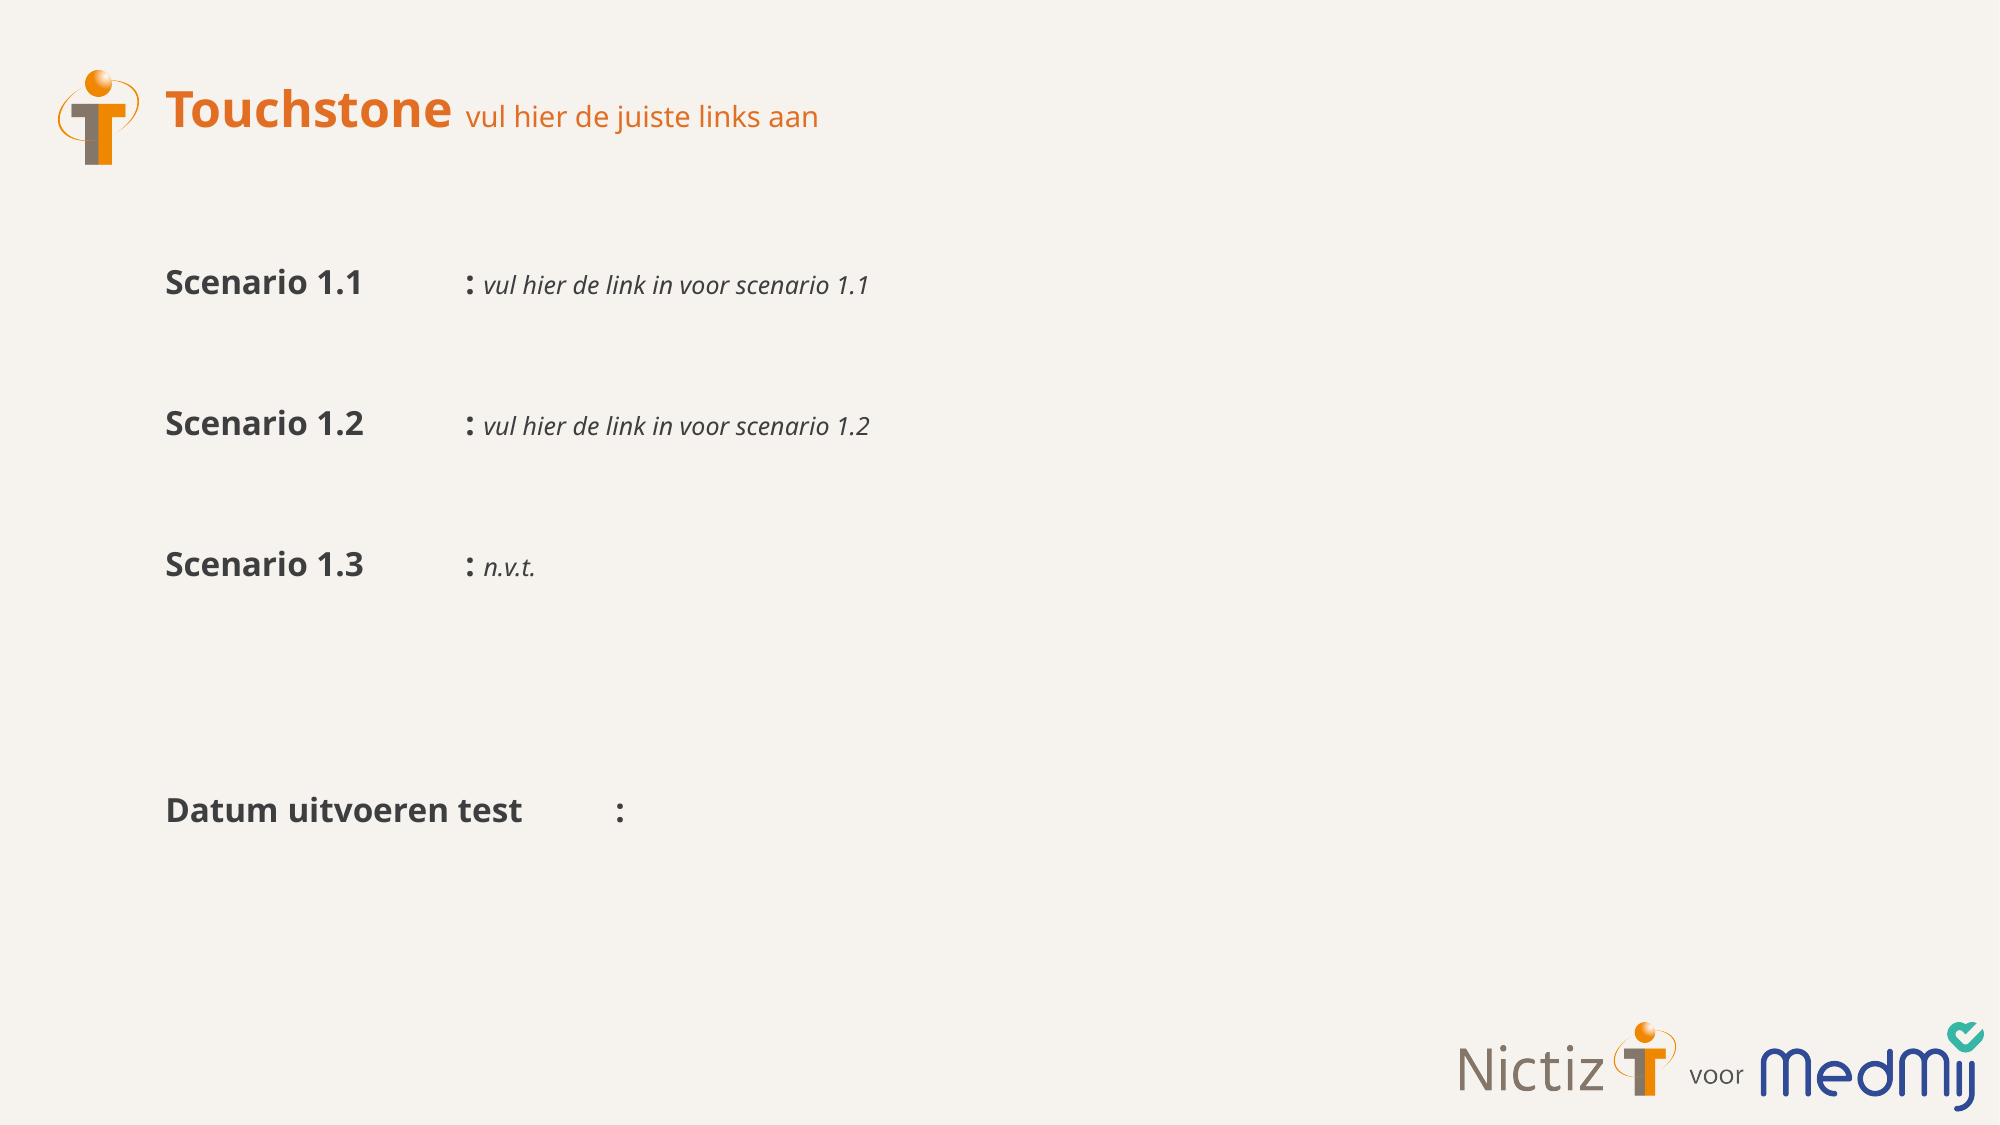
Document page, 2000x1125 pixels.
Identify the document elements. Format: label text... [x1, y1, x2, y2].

picture [1457, 1019, 1988, 1113]
list Scenario 1.1 : vul hier de link in voor scenario 1.1 Scenario 1.2 : vul hier de link in voor scenario 1.2 Scenario 1.3 : n.v.t. Datum uitvoeren test : [150, 243, 1850, 1060]
title Touchstone vul hier de juiste links aan [150, 76, 1850, 165]
picture [50, 66, 151, 187]
